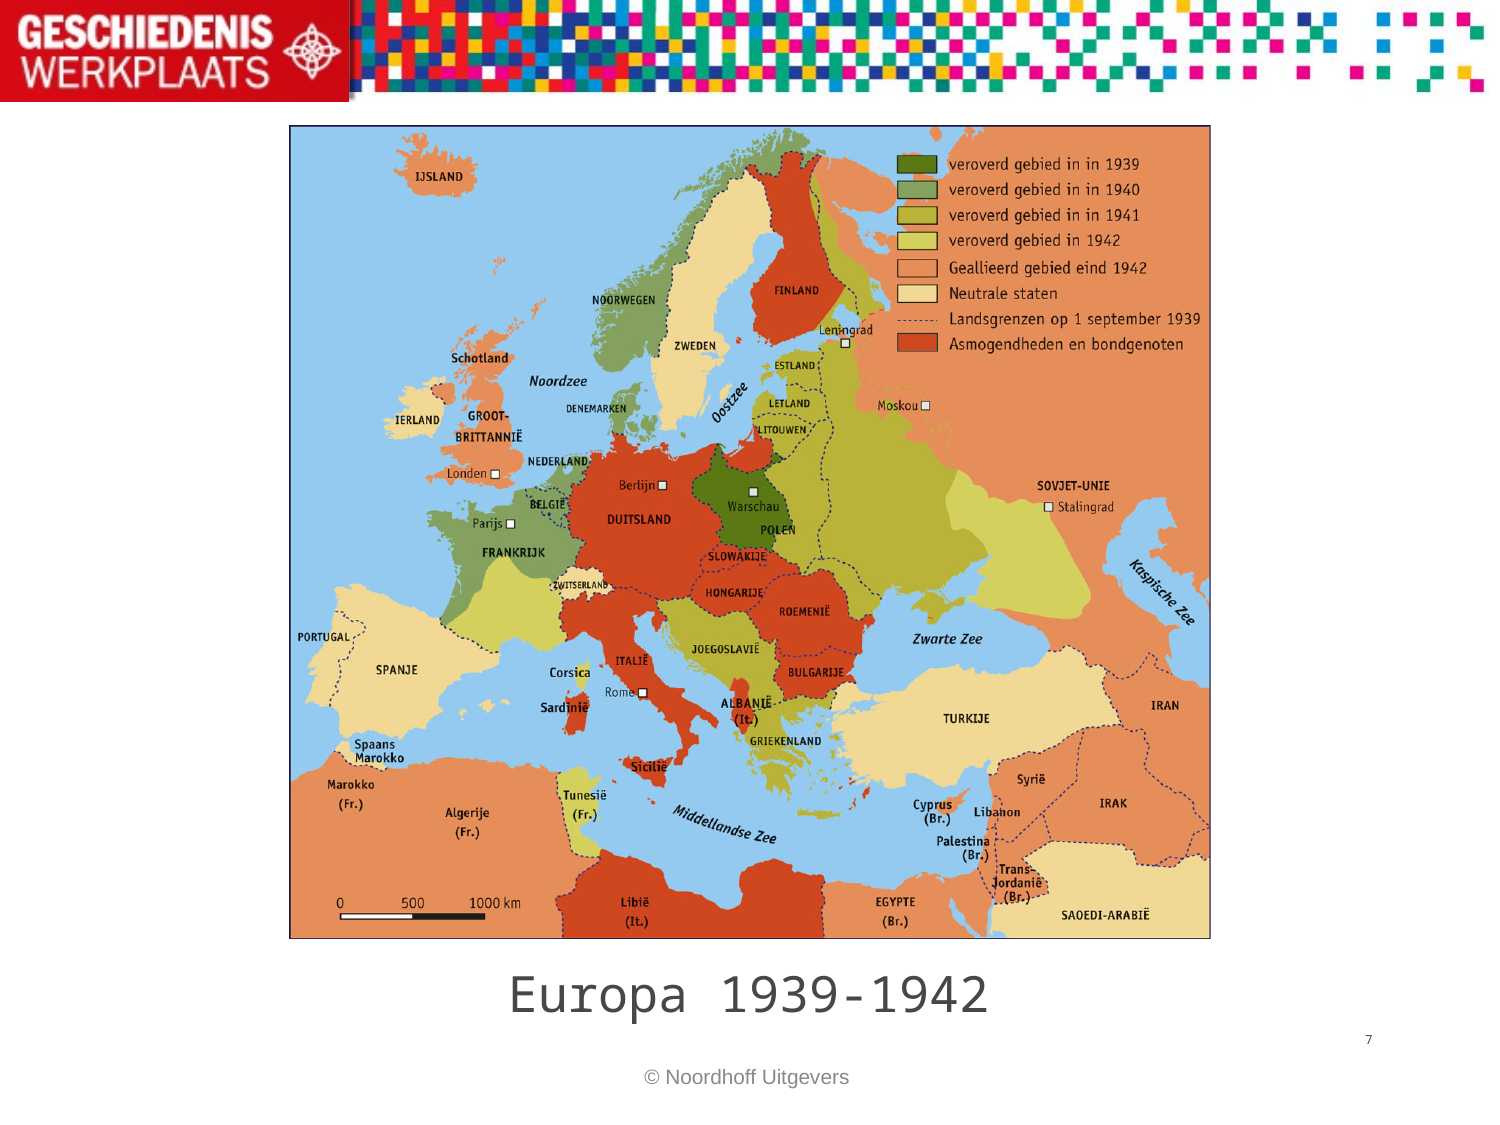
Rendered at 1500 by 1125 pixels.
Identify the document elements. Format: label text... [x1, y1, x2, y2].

text_box © Noordhoff Uitgevers [512, 1045, 988, 1106]
picture [0, 0, 1500, 1125]
text_box Europa 1939-1942 [494, 954, 1006, 1030]
slide_number 7 [1325, 1025, 1388, 1063]
